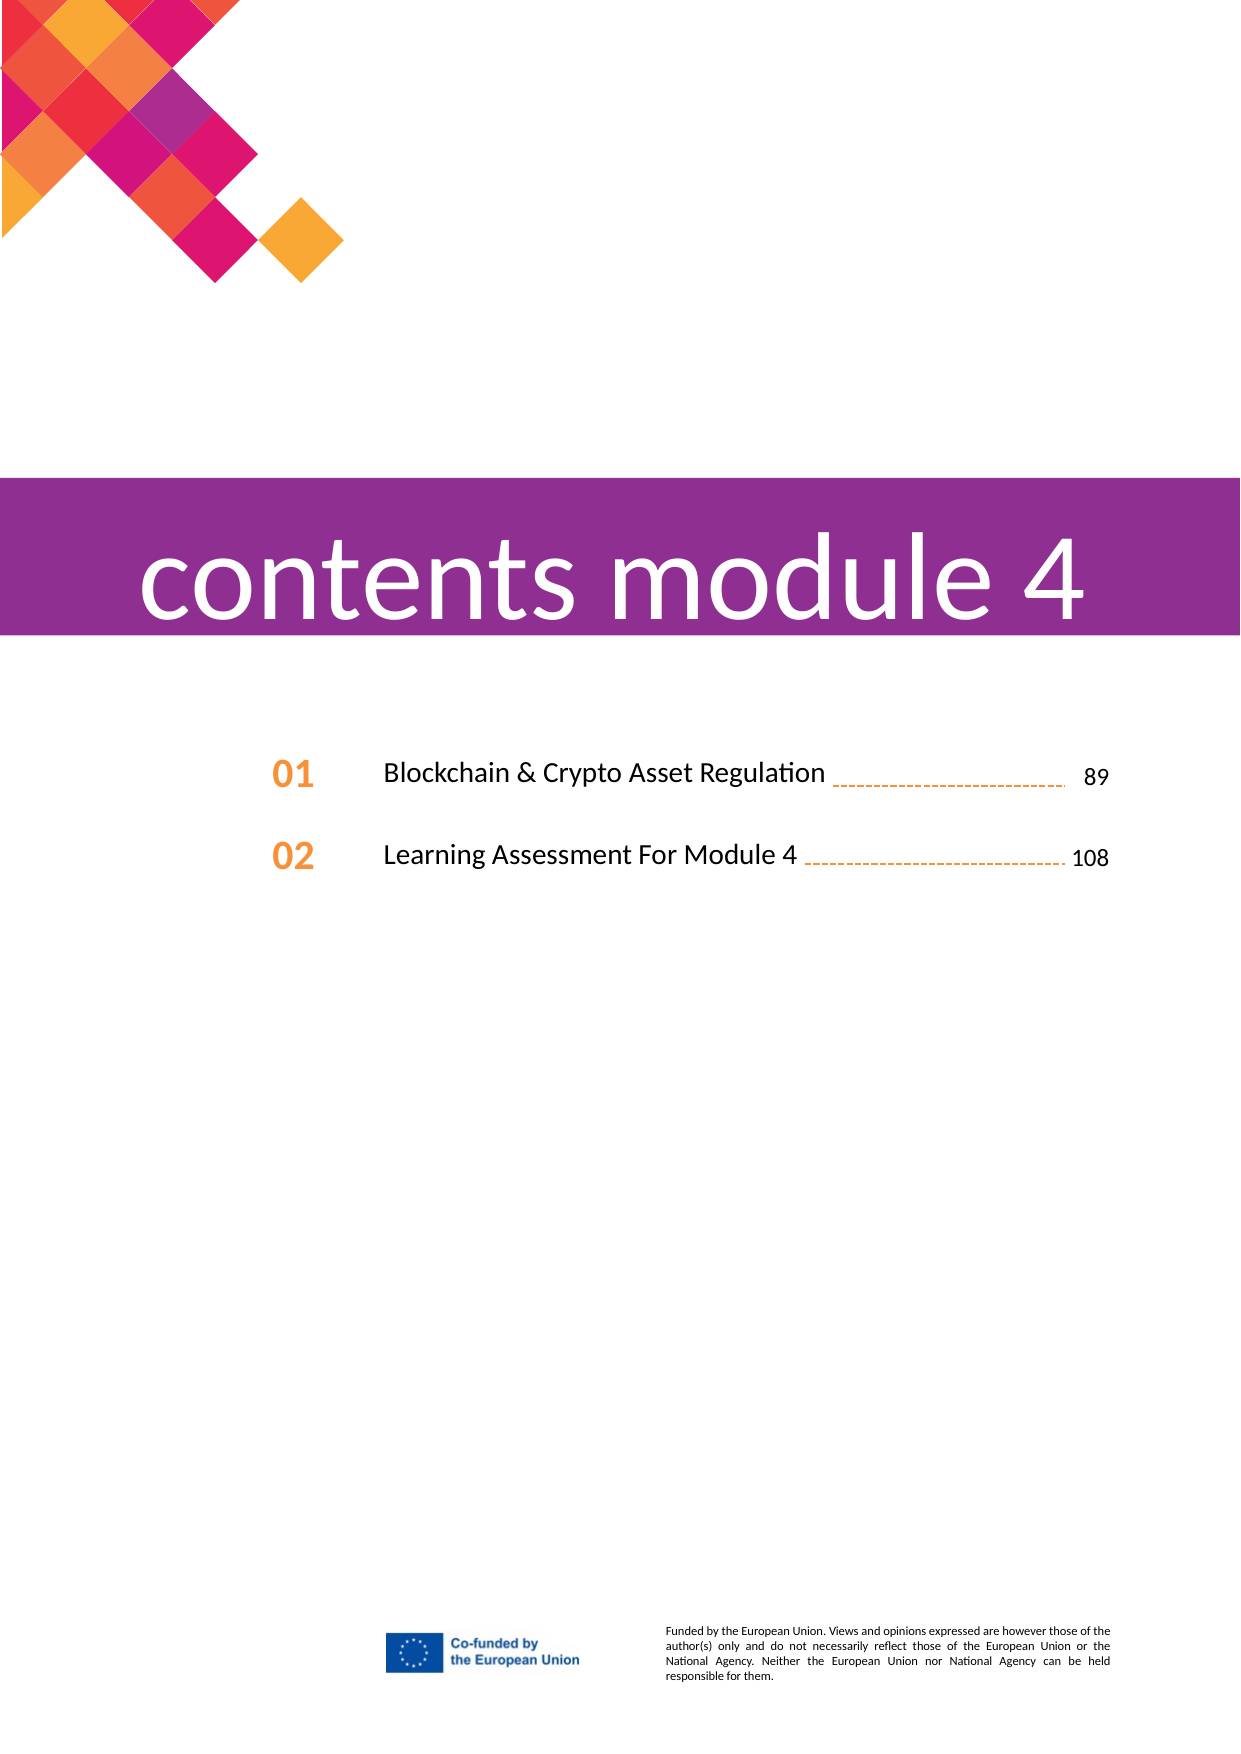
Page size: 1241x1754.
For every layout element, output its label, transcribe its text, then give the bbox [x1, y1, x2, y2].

list Blockchain & Crypto Asset Regulation [368, 742, 1021, 800]
text_box 108 [1050, 828, 1125, 886]
list Learning Assessment For Module 4 [368, 824, 951, 882]
text_box contents module 4 [123, 486, 1175, 647]
picture [386, 1630, 581, 1676]
text_box 89 [1050, 746, 1125, 804]
list 01 [240, 742, 347, 800]
list 02 [240, 824, 347, 882]
